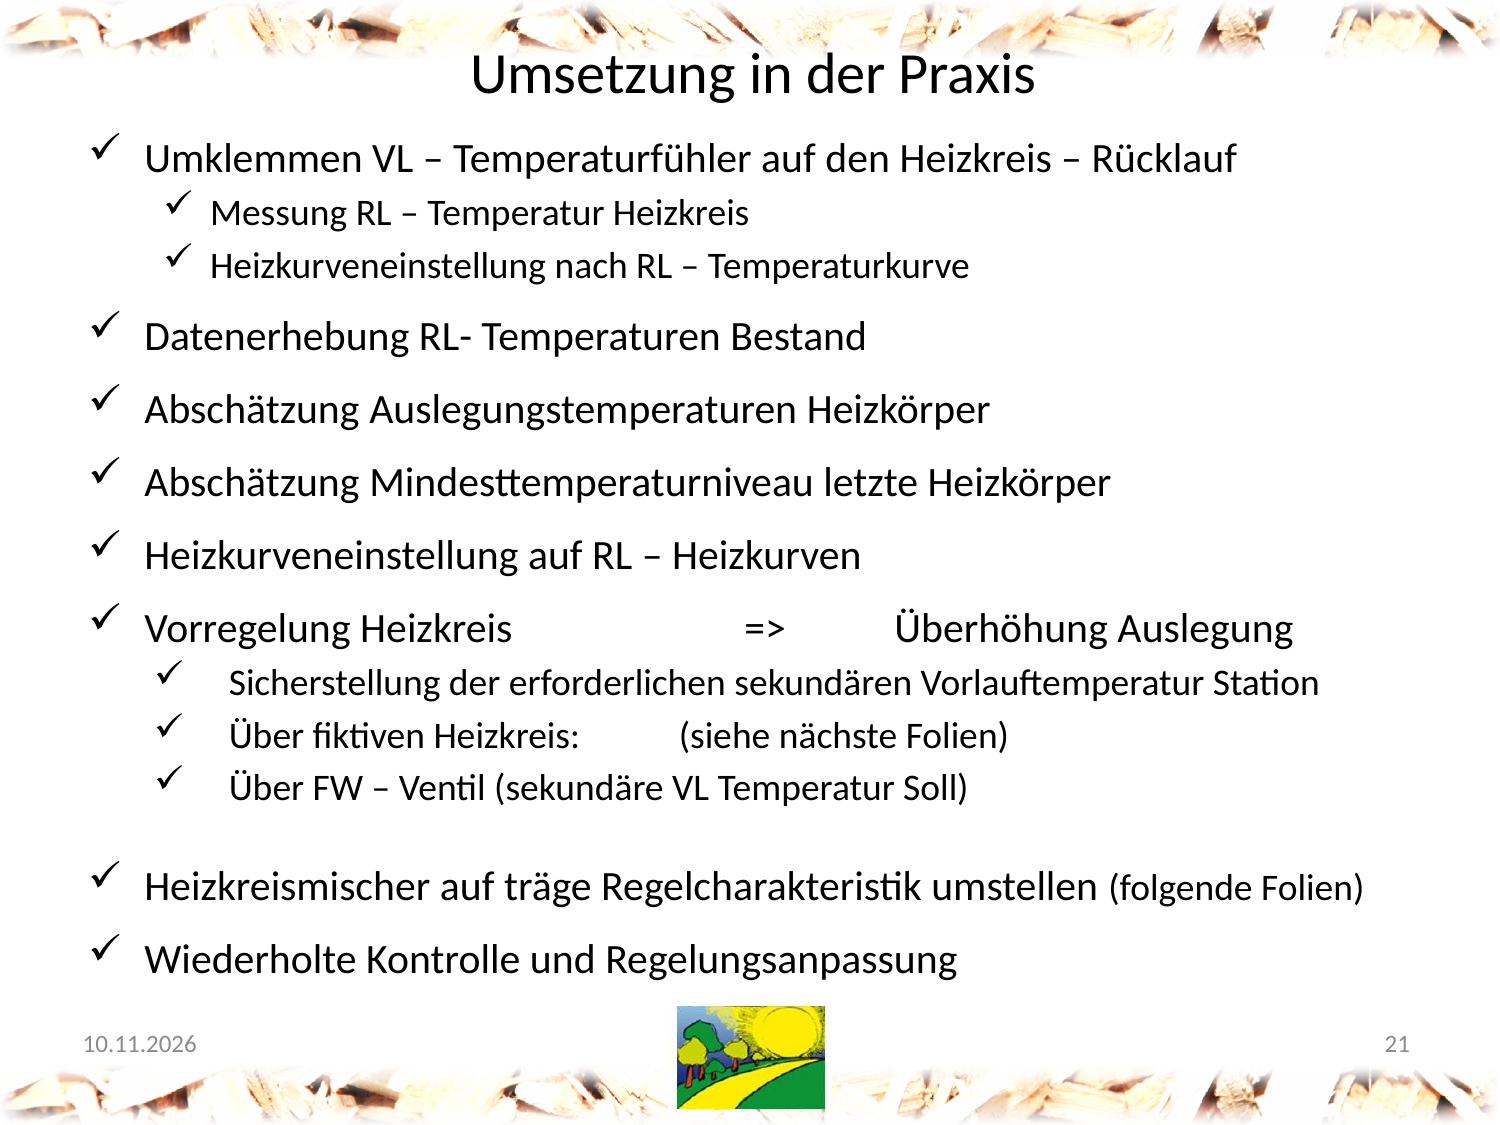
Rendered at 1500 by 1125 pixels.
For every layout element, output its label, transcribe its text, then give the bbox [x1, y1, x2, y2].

list Umklemmen VL – Temperaturfühler auf den Heizkreis – Rücklauf Messung RL – Temperatur Heizkreis Heizkurveneinstellung nach RL – Temperaturkurve Datenerhebung RL- Temperaturen Bestand Abschätzung Auslegungstemperaturen Heizkörper Abschätzung Mindesttemperaturniveau letzte Heizkörper Heizkurveneinstellung auf RL – Heizkurven Vorregelung Heizkreis => Überhöhung Auslegung Sicherstellung der erforderlichen sekundären Vorlauftemperatur Station Über fiktiven Heizkreis: (siehe nächste Folien) Über FW – Ventil (sekundäre VL Temperatur Soll) Heizkreismischer auf träge Regelcharakteristik umstellen (folgende Folien) Wiederholte Kontrolle und Regelungsanpassung [73, 123, 1423, 1000]
slide_number 21 [1074, 1012, 1425, 1073]
picture [31, 1000, 1466, 1109]
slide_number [67, 1012, 418, 1073]
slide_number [1429, 23, 1476, 36]
title Umsetzung in der Praxis [78, 16, 1429, 124]
